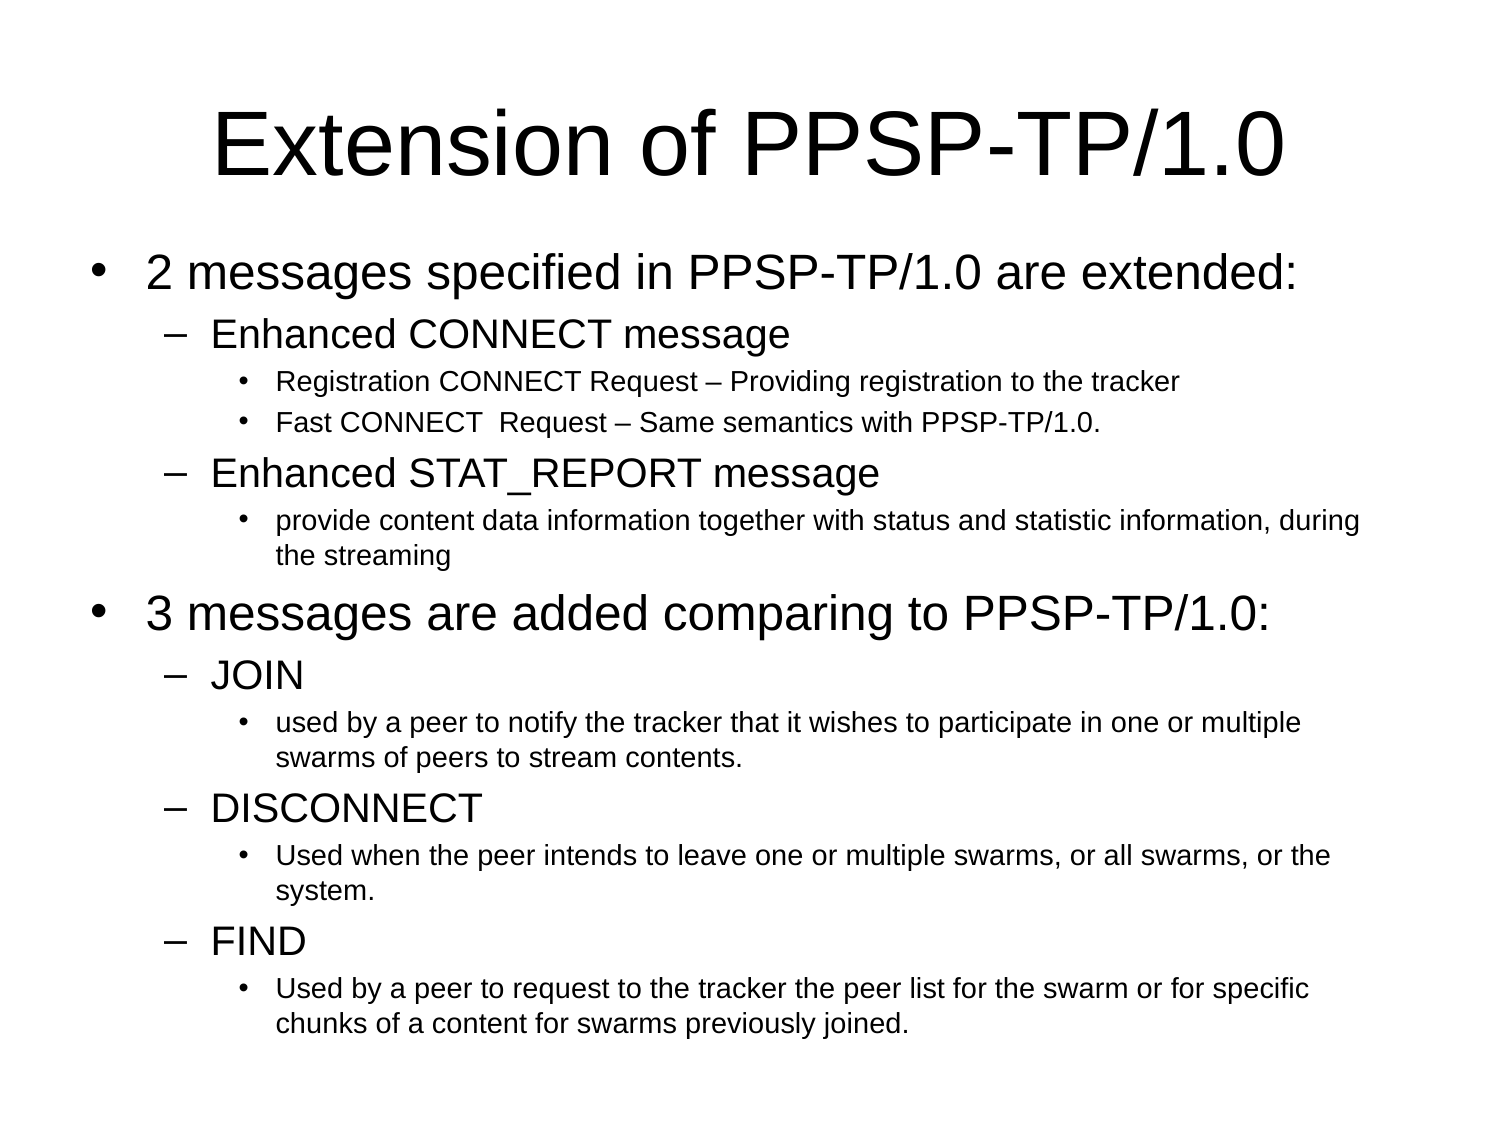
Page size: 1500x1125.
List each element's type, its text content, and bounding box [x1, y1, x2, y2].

title Extension of PPSP-TP/1.0 [75, 45, 1425, 232]
list 2 messages specified in PPSP-TP/1.0 are extended: Enhanced CONNECT message Registration CONNECT Request – Providing registration to the tracker Fast CONNECT Request – Same semantics with PPSP-TP/1.0. Enhanced STAT_REPORT message provide content data information together with status and statistic information, during the streaming 3 messages are added comparing to PPSP-TP/1.0: JOIN used by a peer to notify the tracker that it wishes to participate in one or multiple swarms of peers to stream contents. DISCONNECT Used when the peer intends to leave one or multiple swarms, or all swarms, or the system. FIND Used by a peer to request to the tracker the peer list for the swarm or for specific chunks of a content for swarms previously joined. [75, 232, 1425, 1052]
